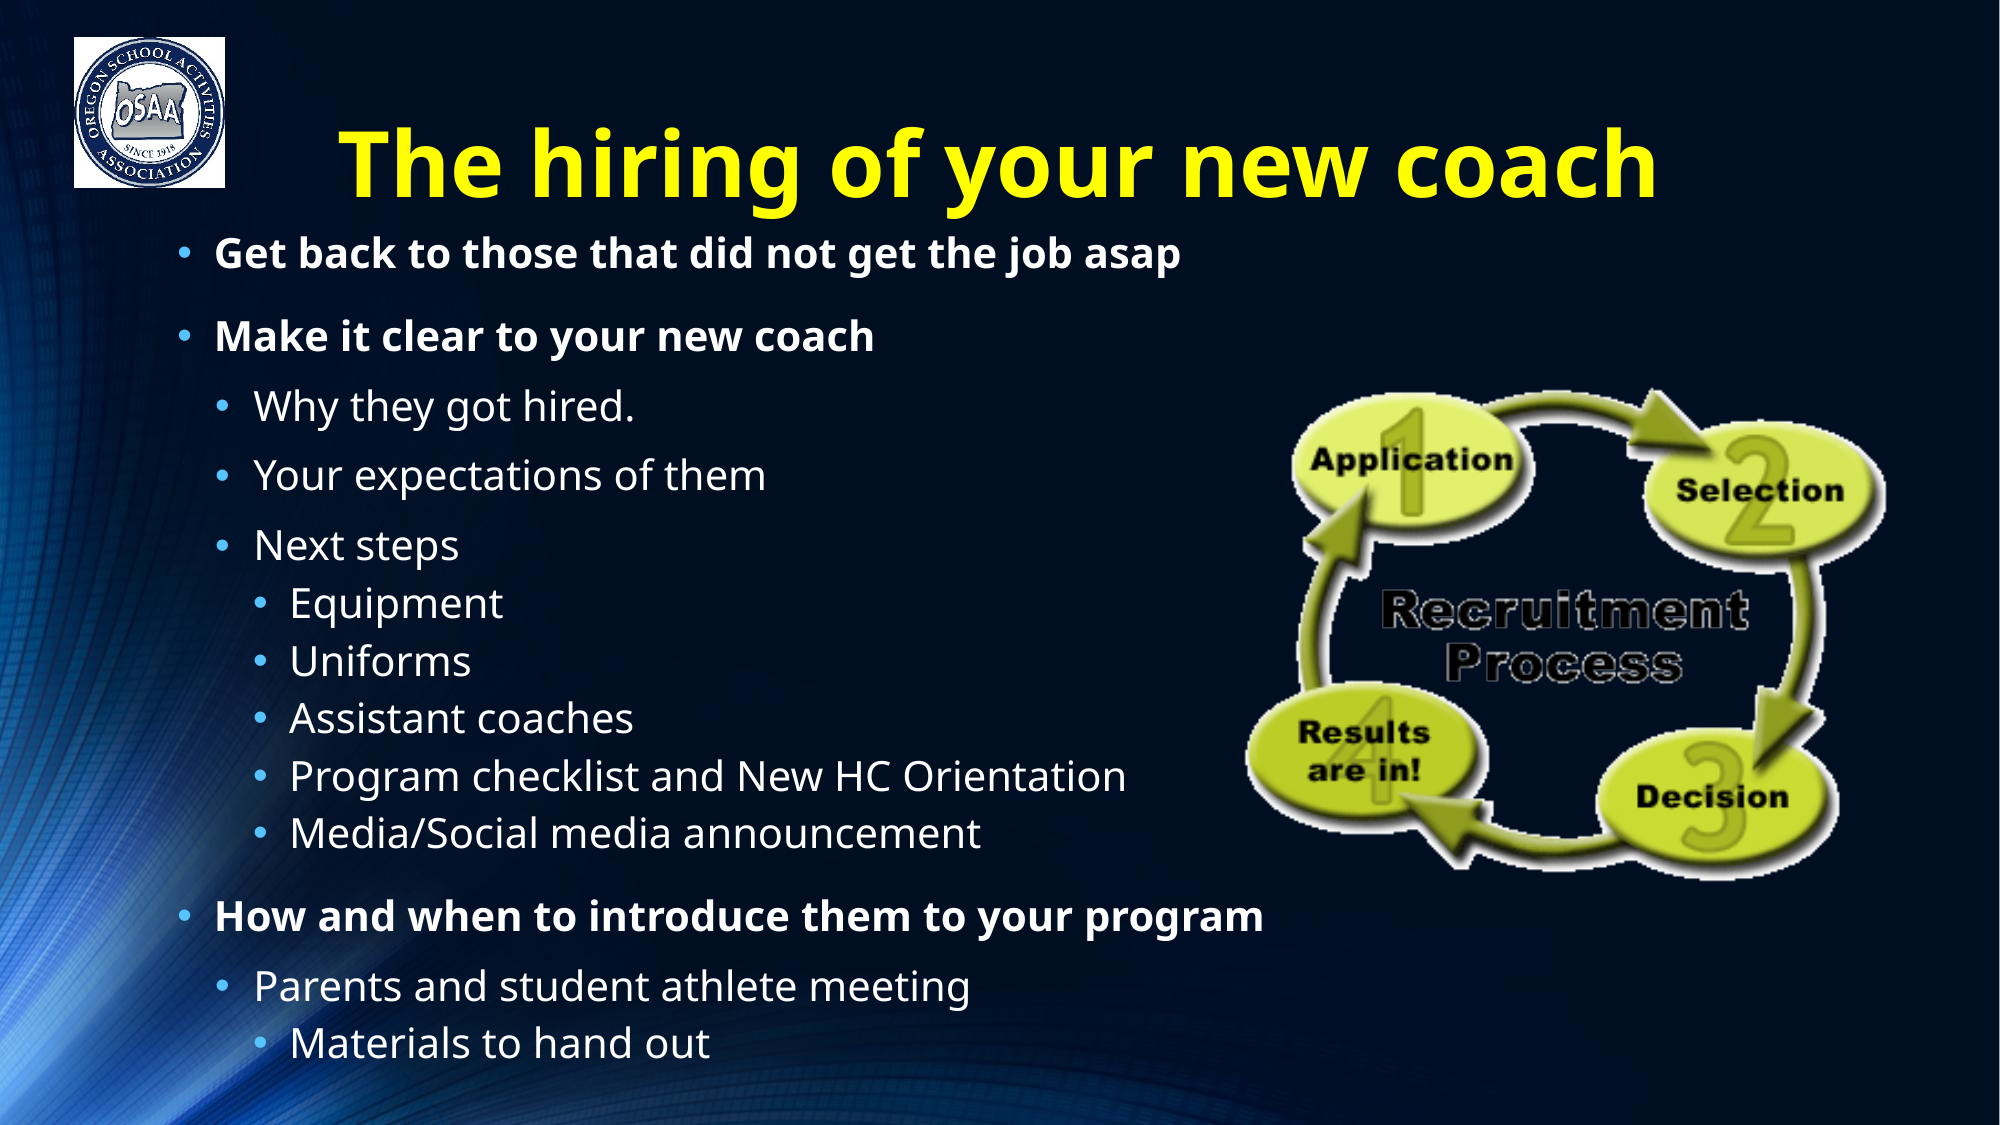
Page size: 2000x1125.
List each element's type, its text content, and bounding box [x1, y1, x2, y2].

picture [0, 0, 2000, 1125]
list Get back to those that did not get the job asap Make it clear to your new coach Why they got hired. Your expectations of them Next steps Equipment Uniforms Assistant coaches Program checklist and New HC Orientation Media/Social media announcement How and when to introduce them to your program Parents and student athlete meeting Materials to hand out [162, 224, 1950, 1088]
title The hiring of your new coach [249, 62, 1750, 224]
